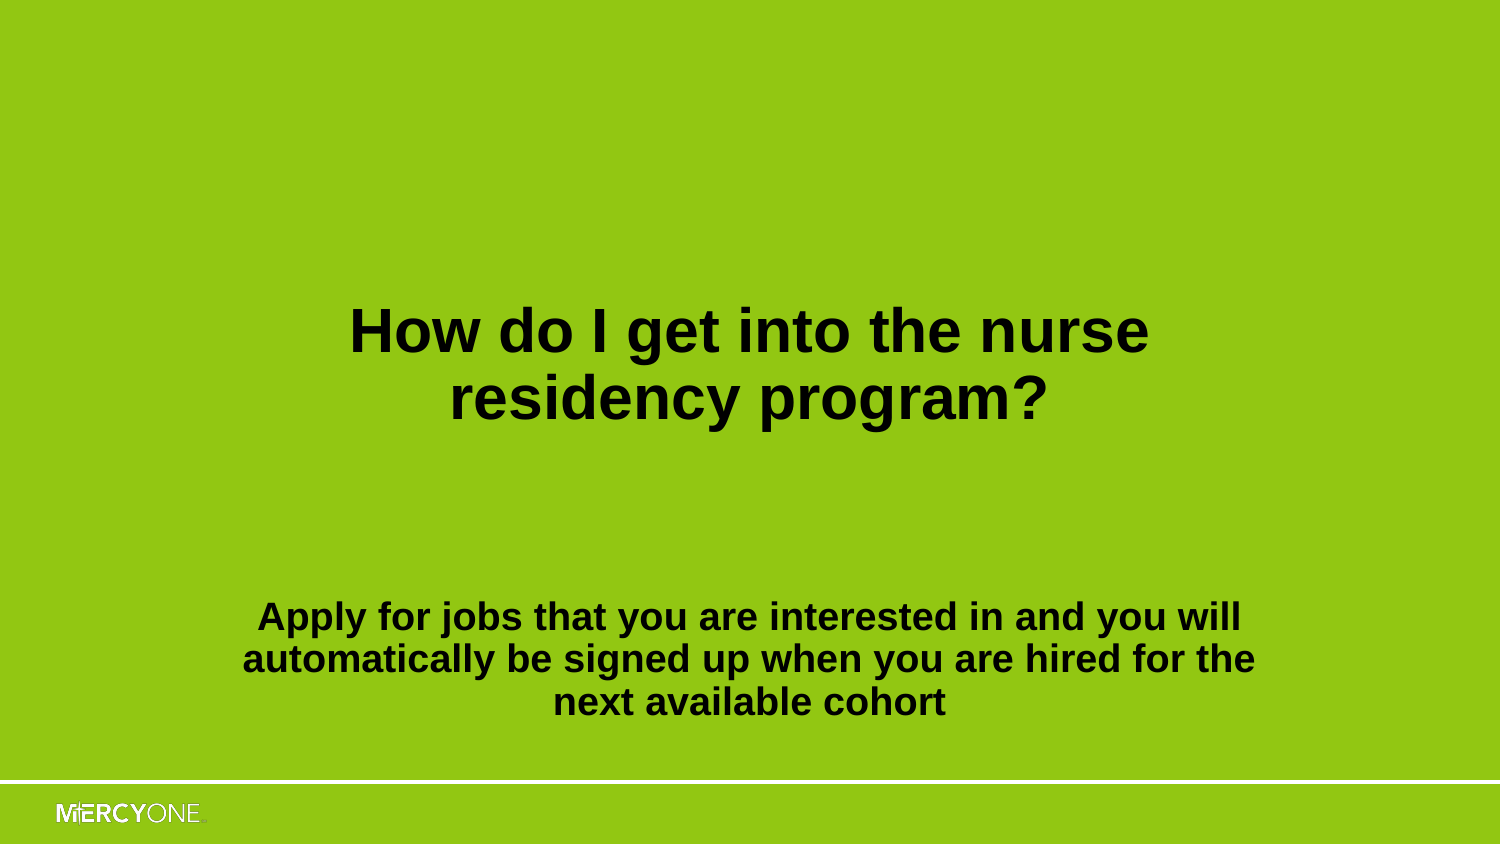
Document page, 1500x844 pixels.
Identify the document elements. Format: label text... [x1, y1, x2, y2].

picture [38, 782, 218, 844]
title How do I get into the nurse residency program? [215, 168, 1285, 563]
list Apply for jobs that you are interested in and you will automatically be signed up when you are hired for the next available cohort [215, 596, 1285, 737]
